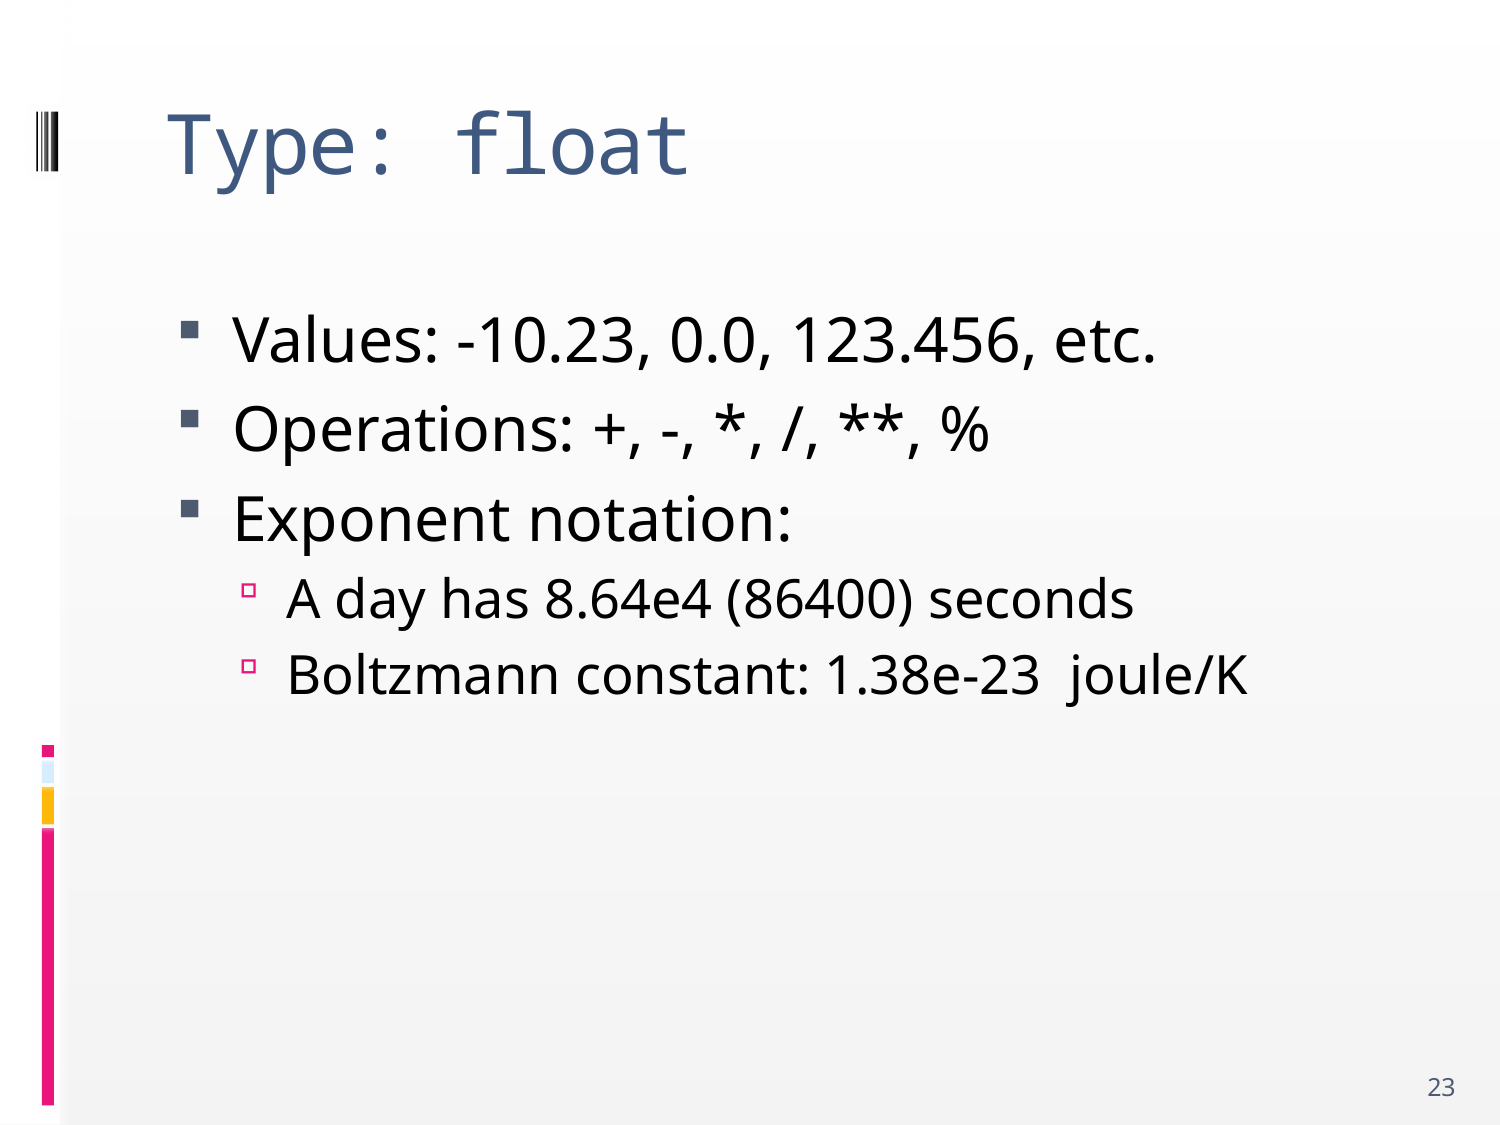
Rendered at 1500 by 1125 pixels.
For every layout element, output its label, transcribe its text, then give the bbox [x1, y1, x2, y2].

title Type: float [150, 83, 1425, 234]
slide_number 23 [1412, 1052, 1488, 1113]
list Values: -10.23, 0.0, 123.456, etc. Operations: +, -, *, /, **, % Exponent notation: A day has 8.64e4 (86400) seconds Boltzmann constant: 1.38e-23 joule/K [150, 292, 1425, 1043]
